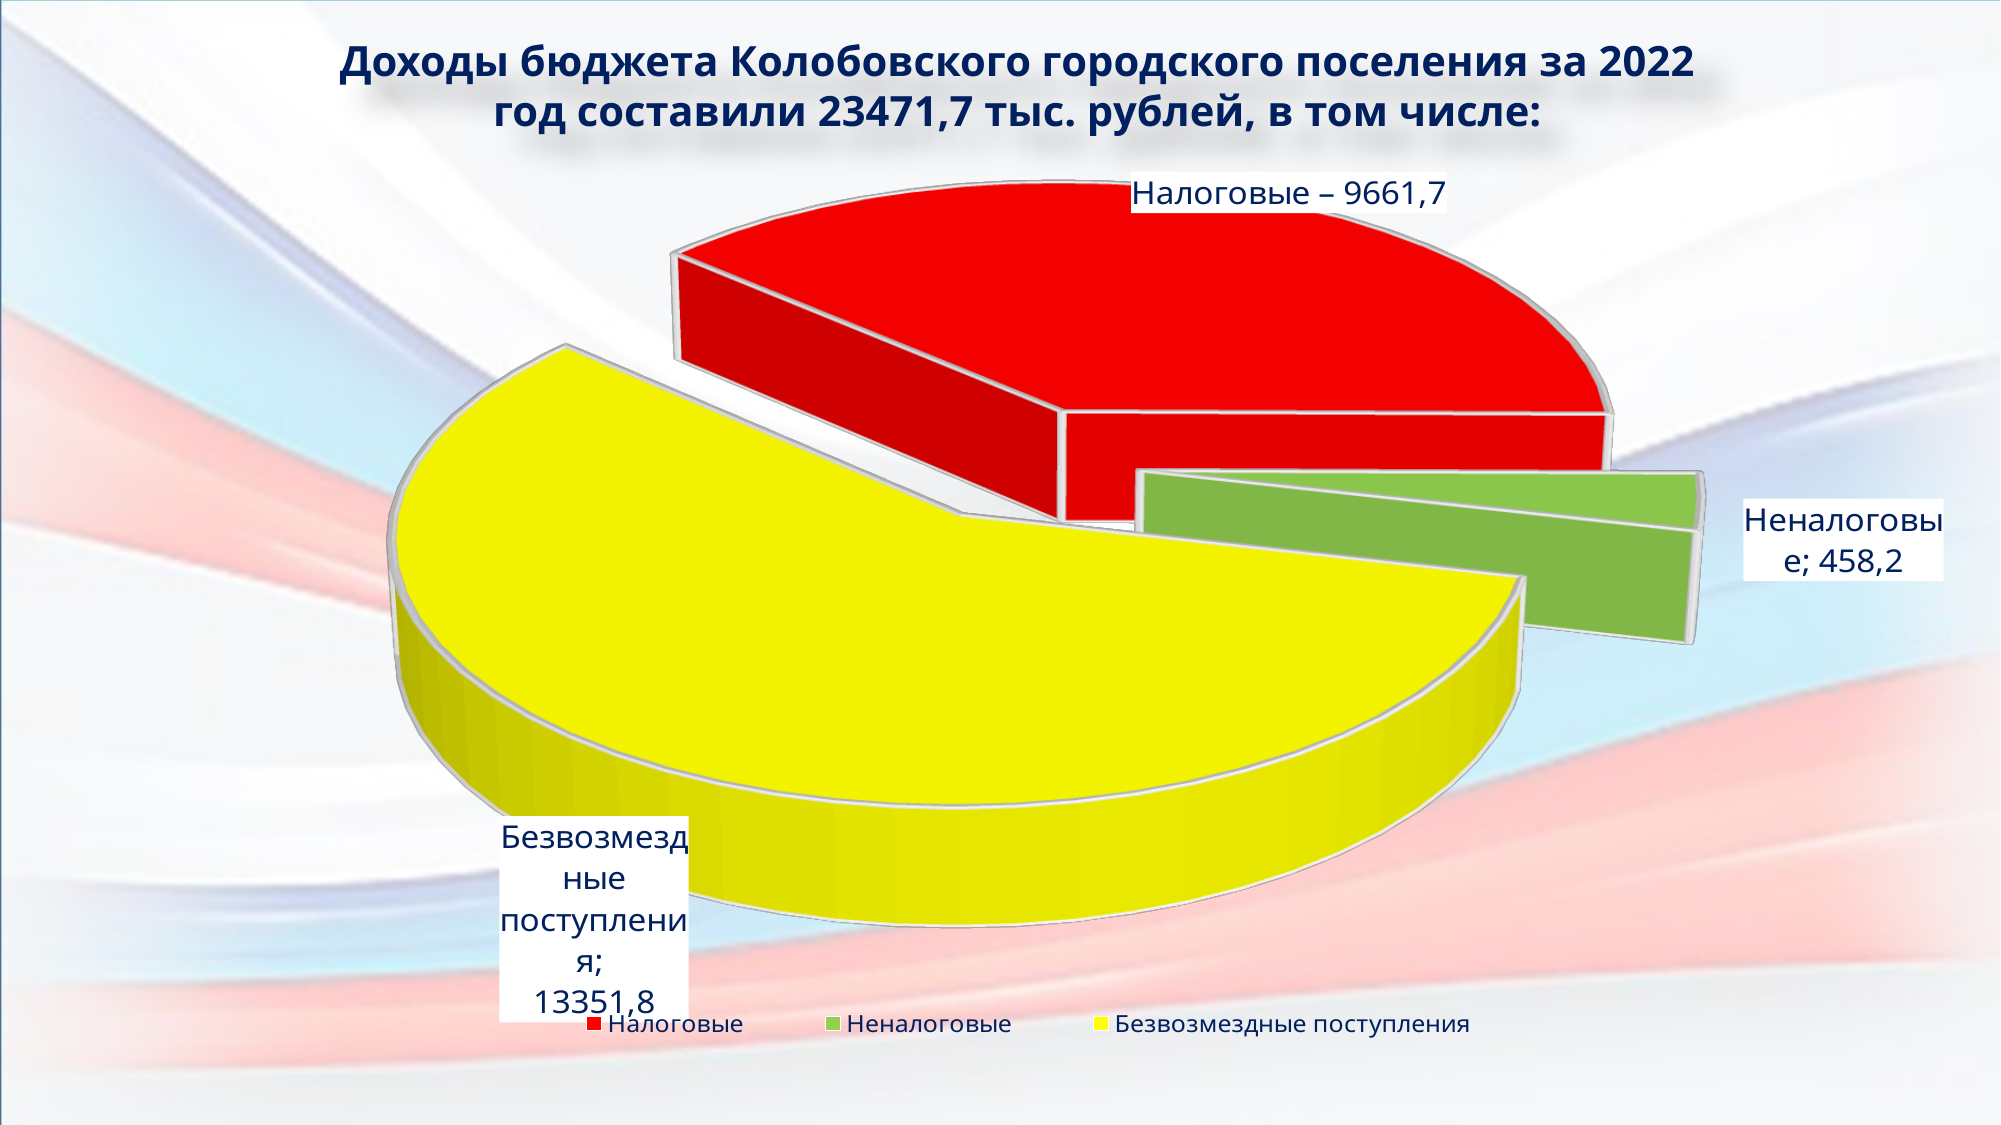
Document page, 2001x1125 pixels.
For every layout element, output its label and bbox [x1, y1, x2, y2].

picture [0, 0, 2000, 1125]
chart [114, 155, 1944, 1096]
